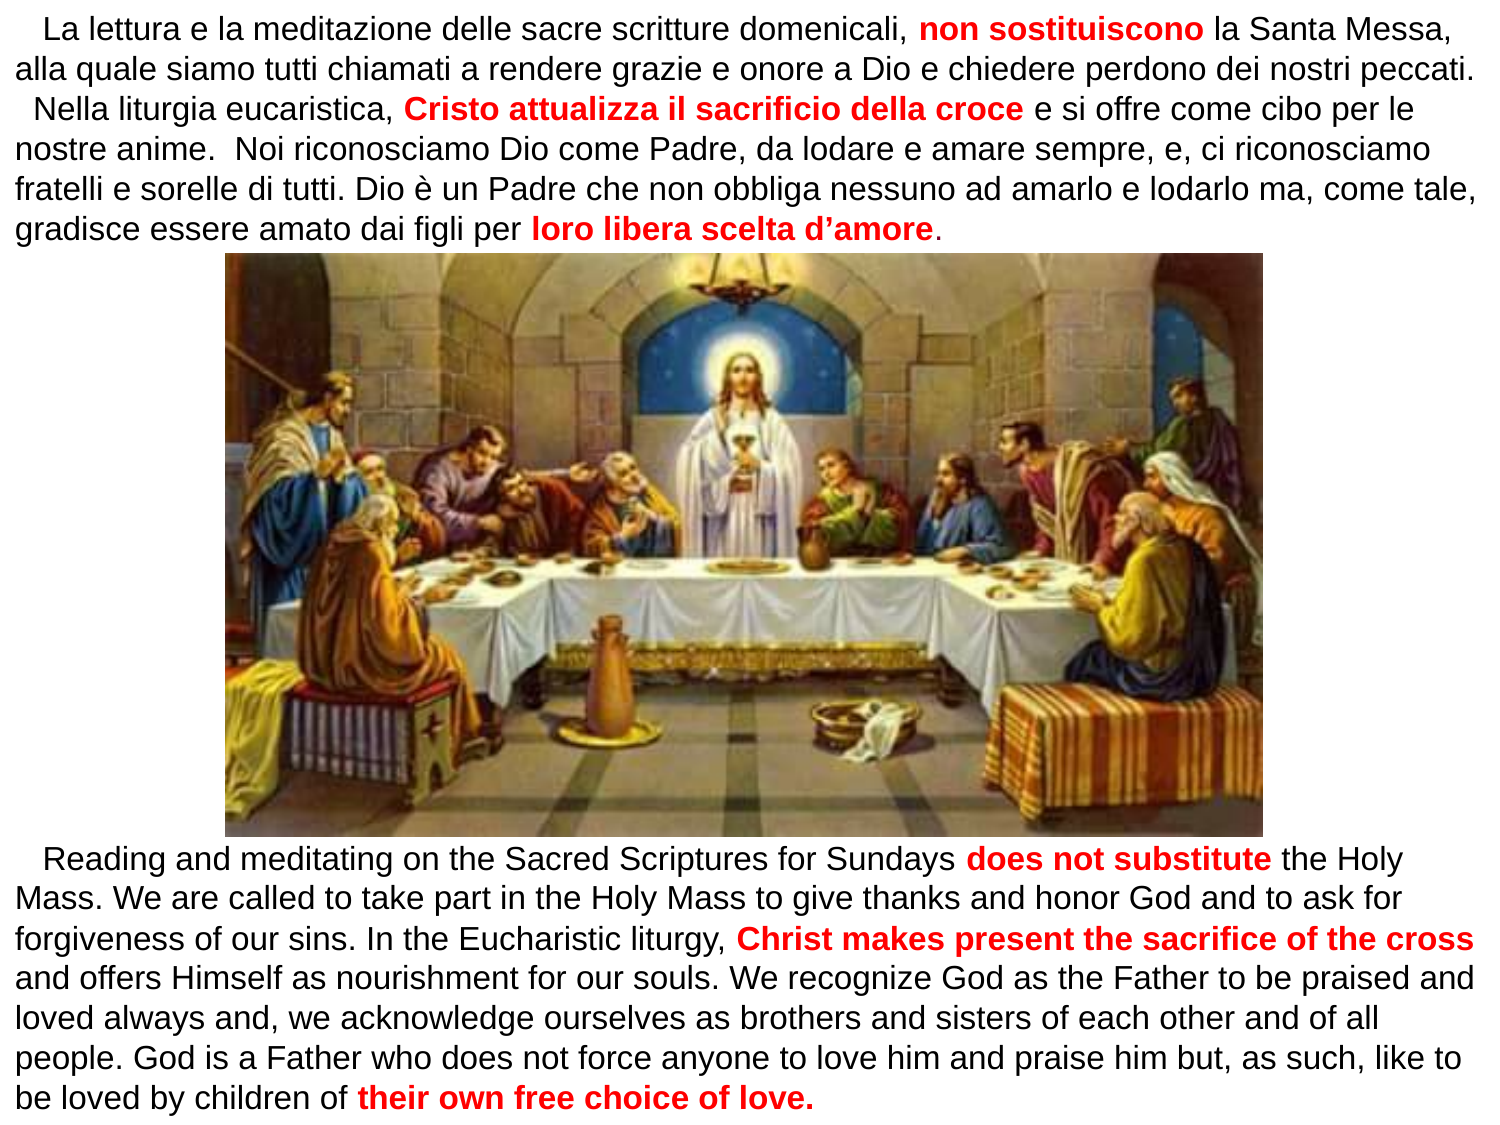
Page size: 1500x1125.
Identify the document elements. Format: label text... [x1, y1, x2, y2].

picture [224, 253, 1263, 837]
text_box Reading and meditating on the Sacred Scriptures for Sundays does not substitute the Holy Mass. We are called to take part in the Holy Mass to give thanks and honor God and to ask for forgiveness of our sins. In the Eucharistic liturgy, Christ makes present the sacrifice of the cross and offers Himself as nourishment for our souls. We recognize God as the Father to be praised and loved always and, we acknowledge ourselves as brothers and sisters of each other and of all people. God is a Father who does not force anyone to love him and praise him but, as such, like to be loved by children of their own free choice of love. [0, 829, 1500, 1124]
text_box La lettura e la meditazione delle sacre scritture domenicali, non sostituiscono la Santa Messa, alla quale siamo tutti chiamati a rendere grazie e onore a Dio e chiedere perdono dei nostri peccati. Nella liturgia eucaristica, Cristo attualizza il sacrificio della croce e si offre come cibo per le nostre anime. Noi riconosciamo Dio come Padre, da lodare e amare sempre, e, ci riconosciamo fratelli e sorelle di tutti. Dio è un Padre che non obbliga nessuno ad amarlo e lodarlo ma, come tale, gradisce essere amato dai figli per loro libera scelta d’amore. [0, 0, 1500, 255]
